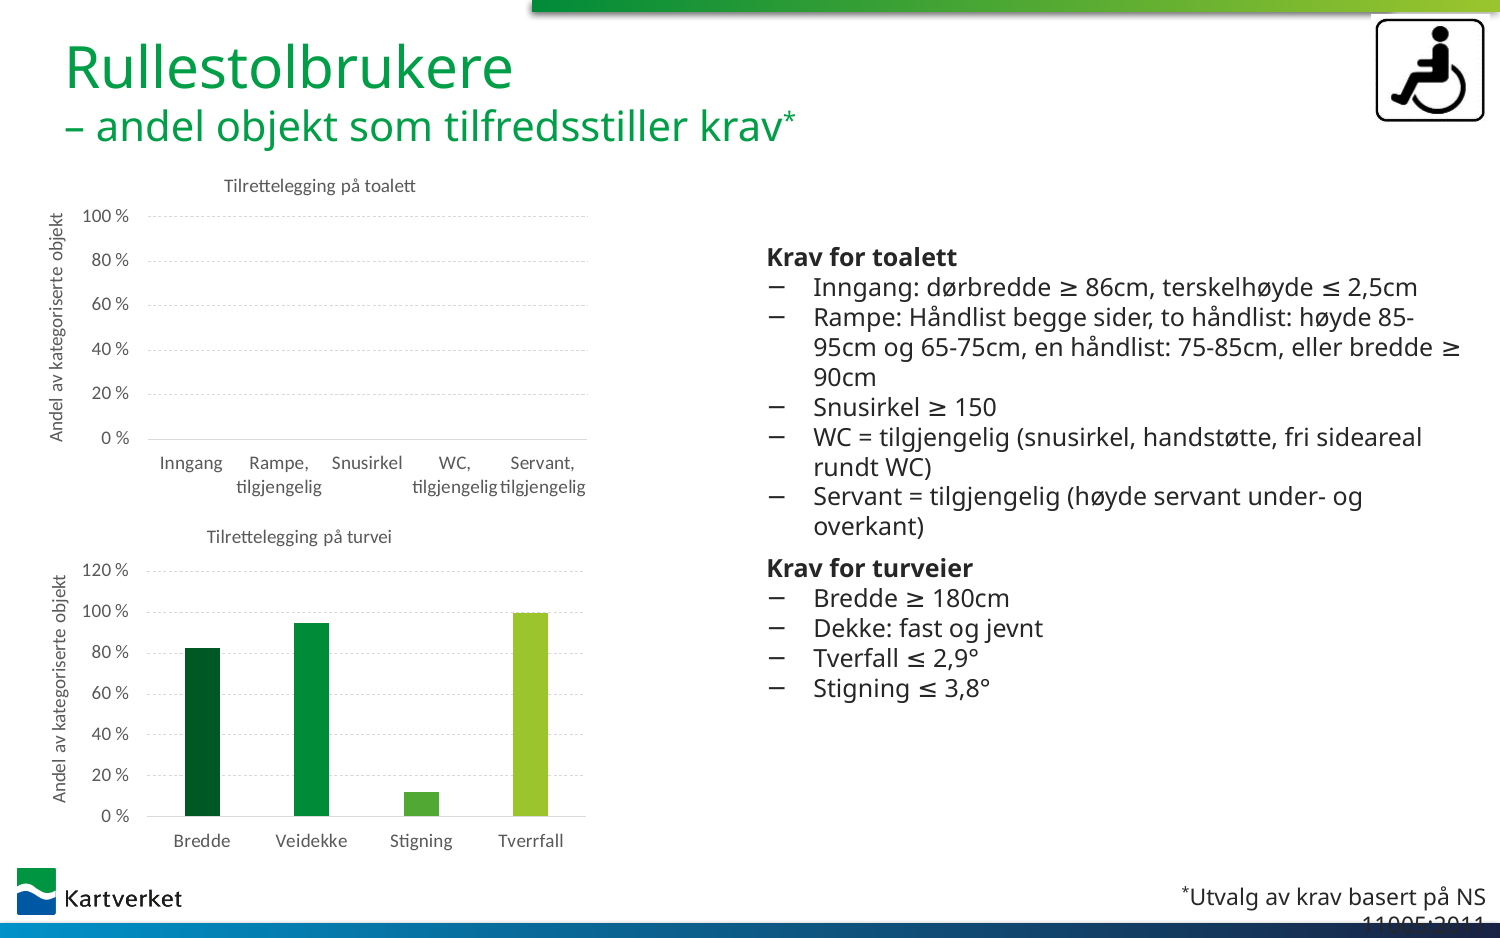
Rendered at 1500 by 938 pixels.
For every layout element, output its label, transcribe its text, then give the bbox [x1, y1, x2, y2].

text_box Krav for turveier Bredde ≥ 180cm Dekke: fast og jevnt Tverfall ≤ 2,9° Stigning ≤ 3,8° [751, 545, 1483, 710]
picture [41, 520, 597, 859]
text_box Krav for toalett Inngang: dørbredde ≥ 86cm, terskelhøyde ≤ 2,5cm Rampe: Håndlist begge sider, to håndlist: høyde 85-95cm og 65-75cm, en håndlist: 75-85cm, eller bredde ≥ 90cm Snusirkel ≥ 150 WC = tilgjengelig (snusirkel, handstøtte, fri sideareal rundt WC) Servant = tilgjengelig (høyde servant under- og overkant) [751, 234, 1483, 545]
picture [1371, 13, 1491, 127]
text_box Rullestolbrukere – andel objekt som tilfredsstiller krav* [49, 14, 1431, 158]
picture [41, 166, 598, 505]
text_box *Utvalg av krav basert på NS 11005:2011 [1068, 873, 1500, 938]
